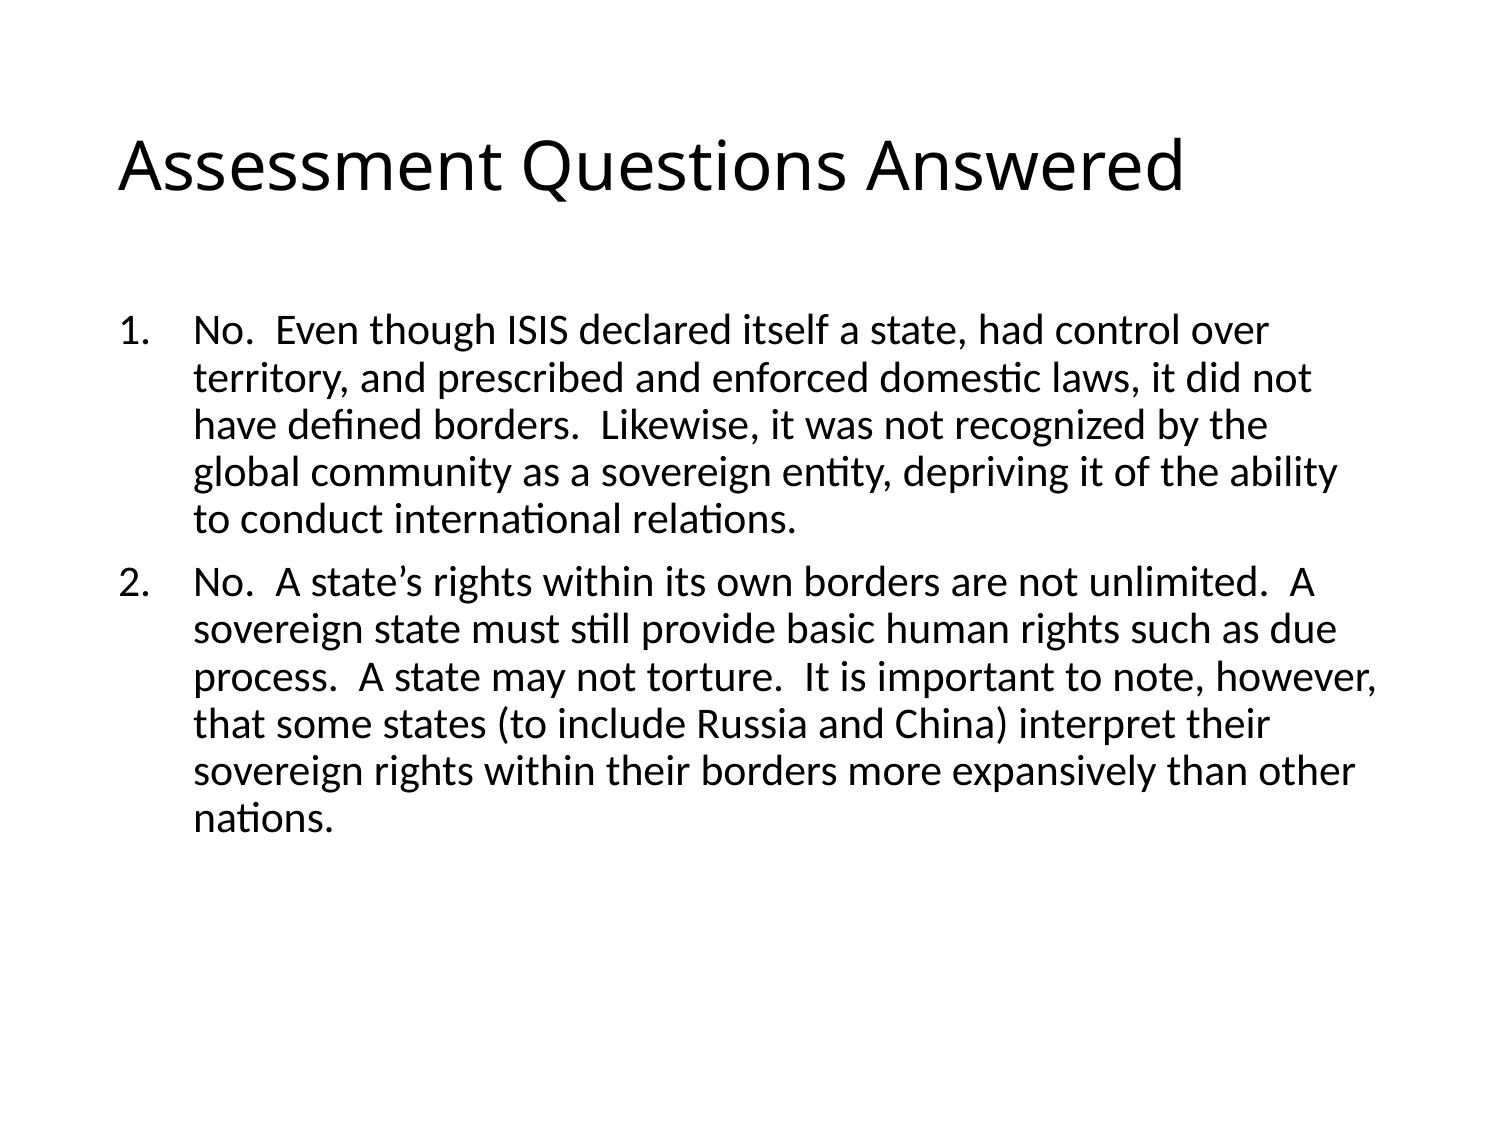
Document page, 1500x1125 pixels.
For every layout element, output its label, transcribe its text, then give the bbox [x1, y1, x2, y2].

title Assessment Questions Answered [102, 59, 1398, 278]
list No. Even though ISIS declared itself a state, had control over territory, and prescribed and enforced domestic laws, it did not have defined borders. Likewise, it was not recognized by the global community as a sovereign entity, depriving it of the ability to conduct international relations. No. A state’s rights within its own borders are not unlimited. A sovereign state must still provide basic human rights such as due process. A state may not torture. It is important to note, however, that some states (to include Russia and China) interpret their sovereign rights within their borders more expansively than other nations. [102, 299, 1398, 1014]
